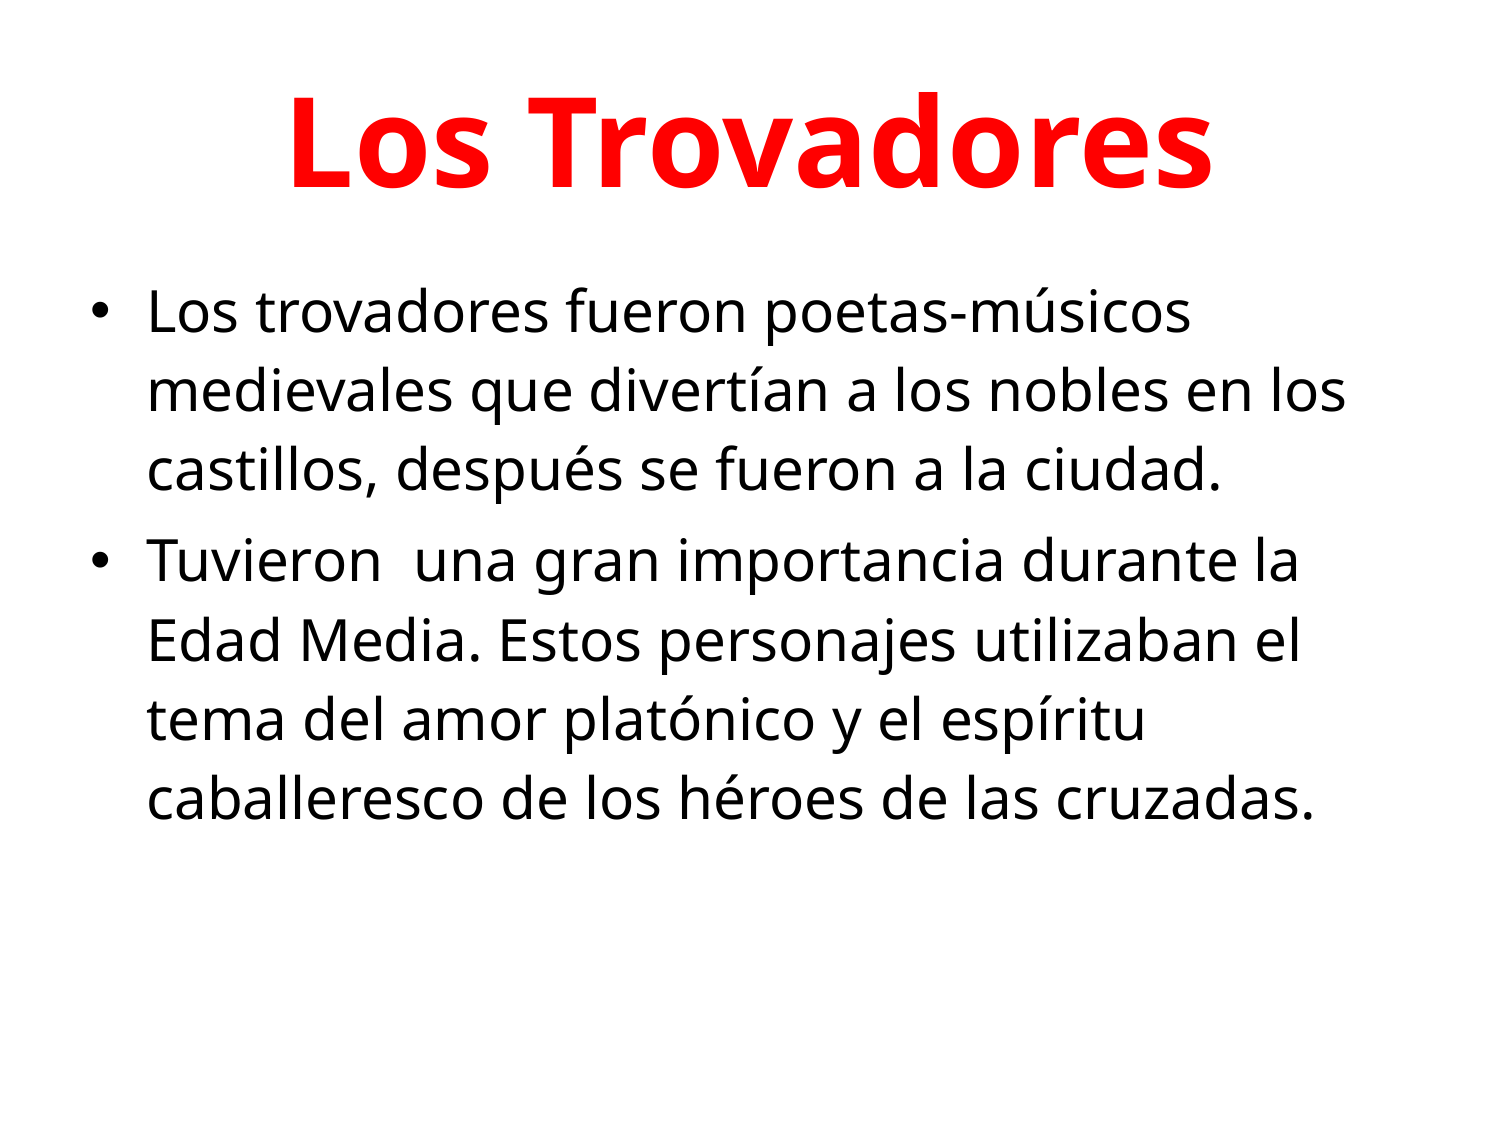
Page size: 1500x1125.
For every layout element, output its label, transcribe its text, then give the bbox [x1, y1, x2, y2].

list Los trovadores fueron poetas-músicos medievales que divertían a los nobles en los castillos, después se fueron a la ciudad. Tuvieron una gran importancia durante la Edad Media. Estos personajes utilizaban el tema del amor platónico y el espíritu caballeresco de los héroes de las cruzadas. [75, 262, 1425, 1005]
title Los Trovadores [75, 45, 1425, 233]
